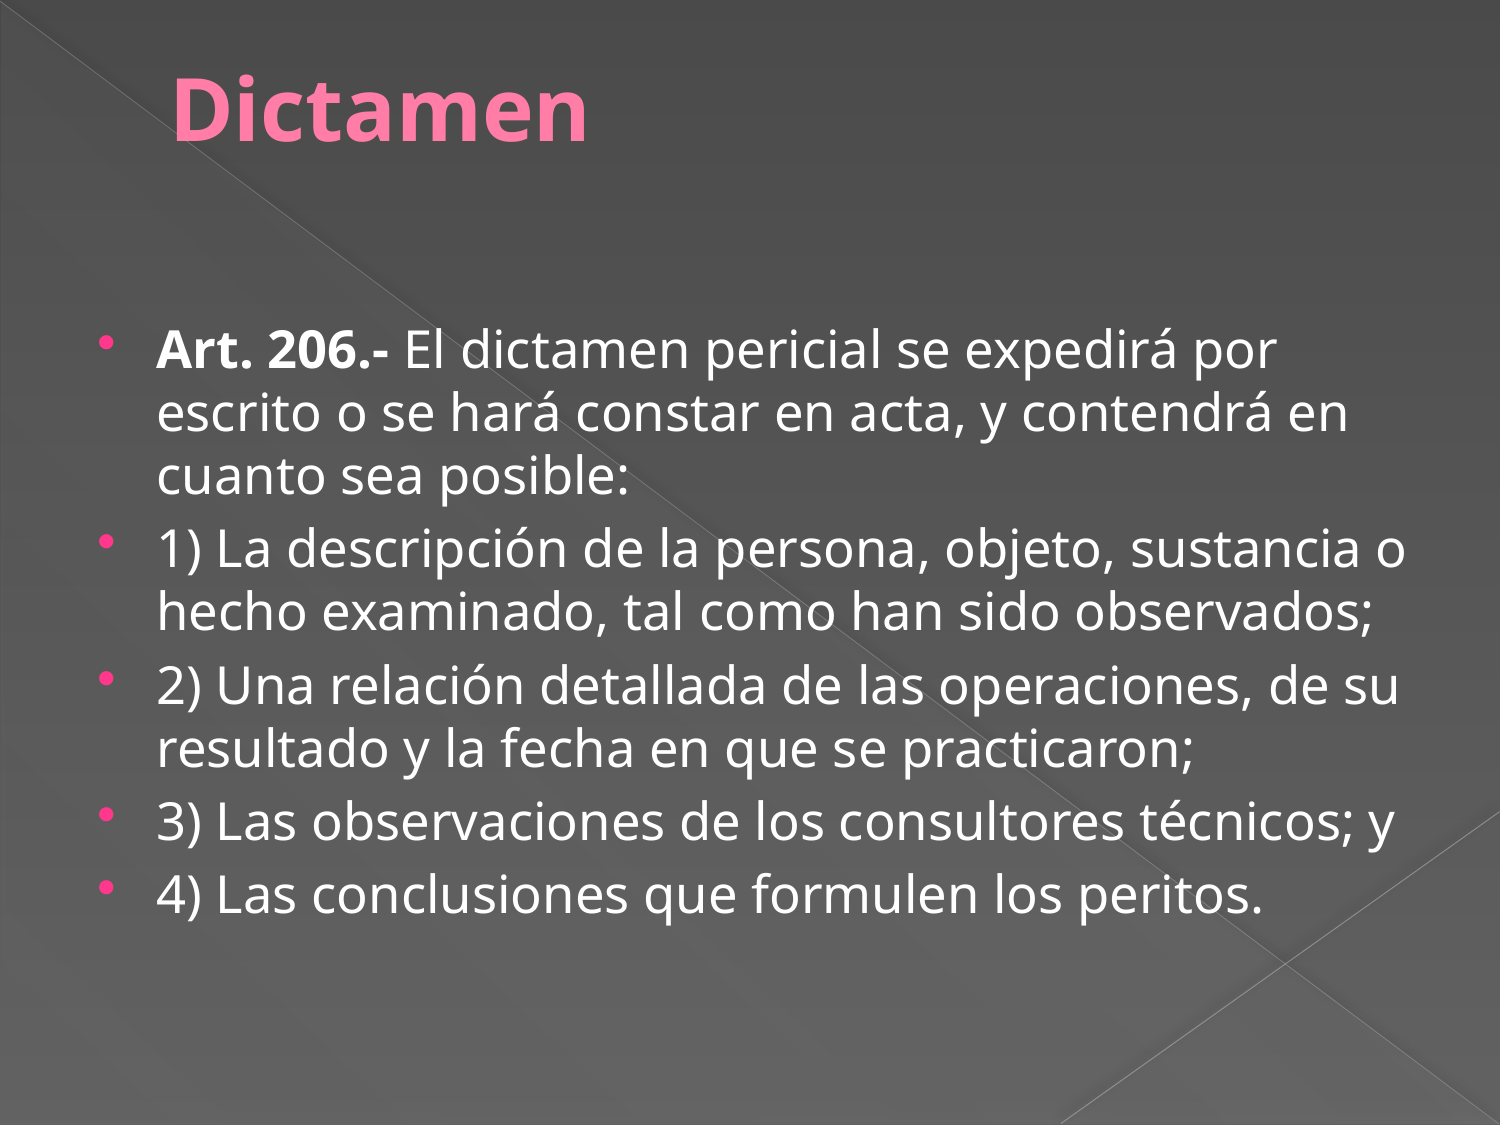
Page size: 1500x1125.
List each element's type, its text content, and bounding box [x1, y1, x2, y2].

list Art. 206.- El dictamen pericial se expedirá por escrito o se hará constar en acta, y contendrá en cuanto sea posible: 1) La descripción de la persona, objeto, sustancia o hecho examinado, tal como han sido observados; 2) Una relación detallada de las operaciones, de su resultado y la fecha en que se practicaron; 3) Las observaciones de los consultores técnicos; y 4) Las conclusiones que formulen los peritos. [75, 308, 1425, 1059]
title Dictamen [75, 43, 1425, 274]
